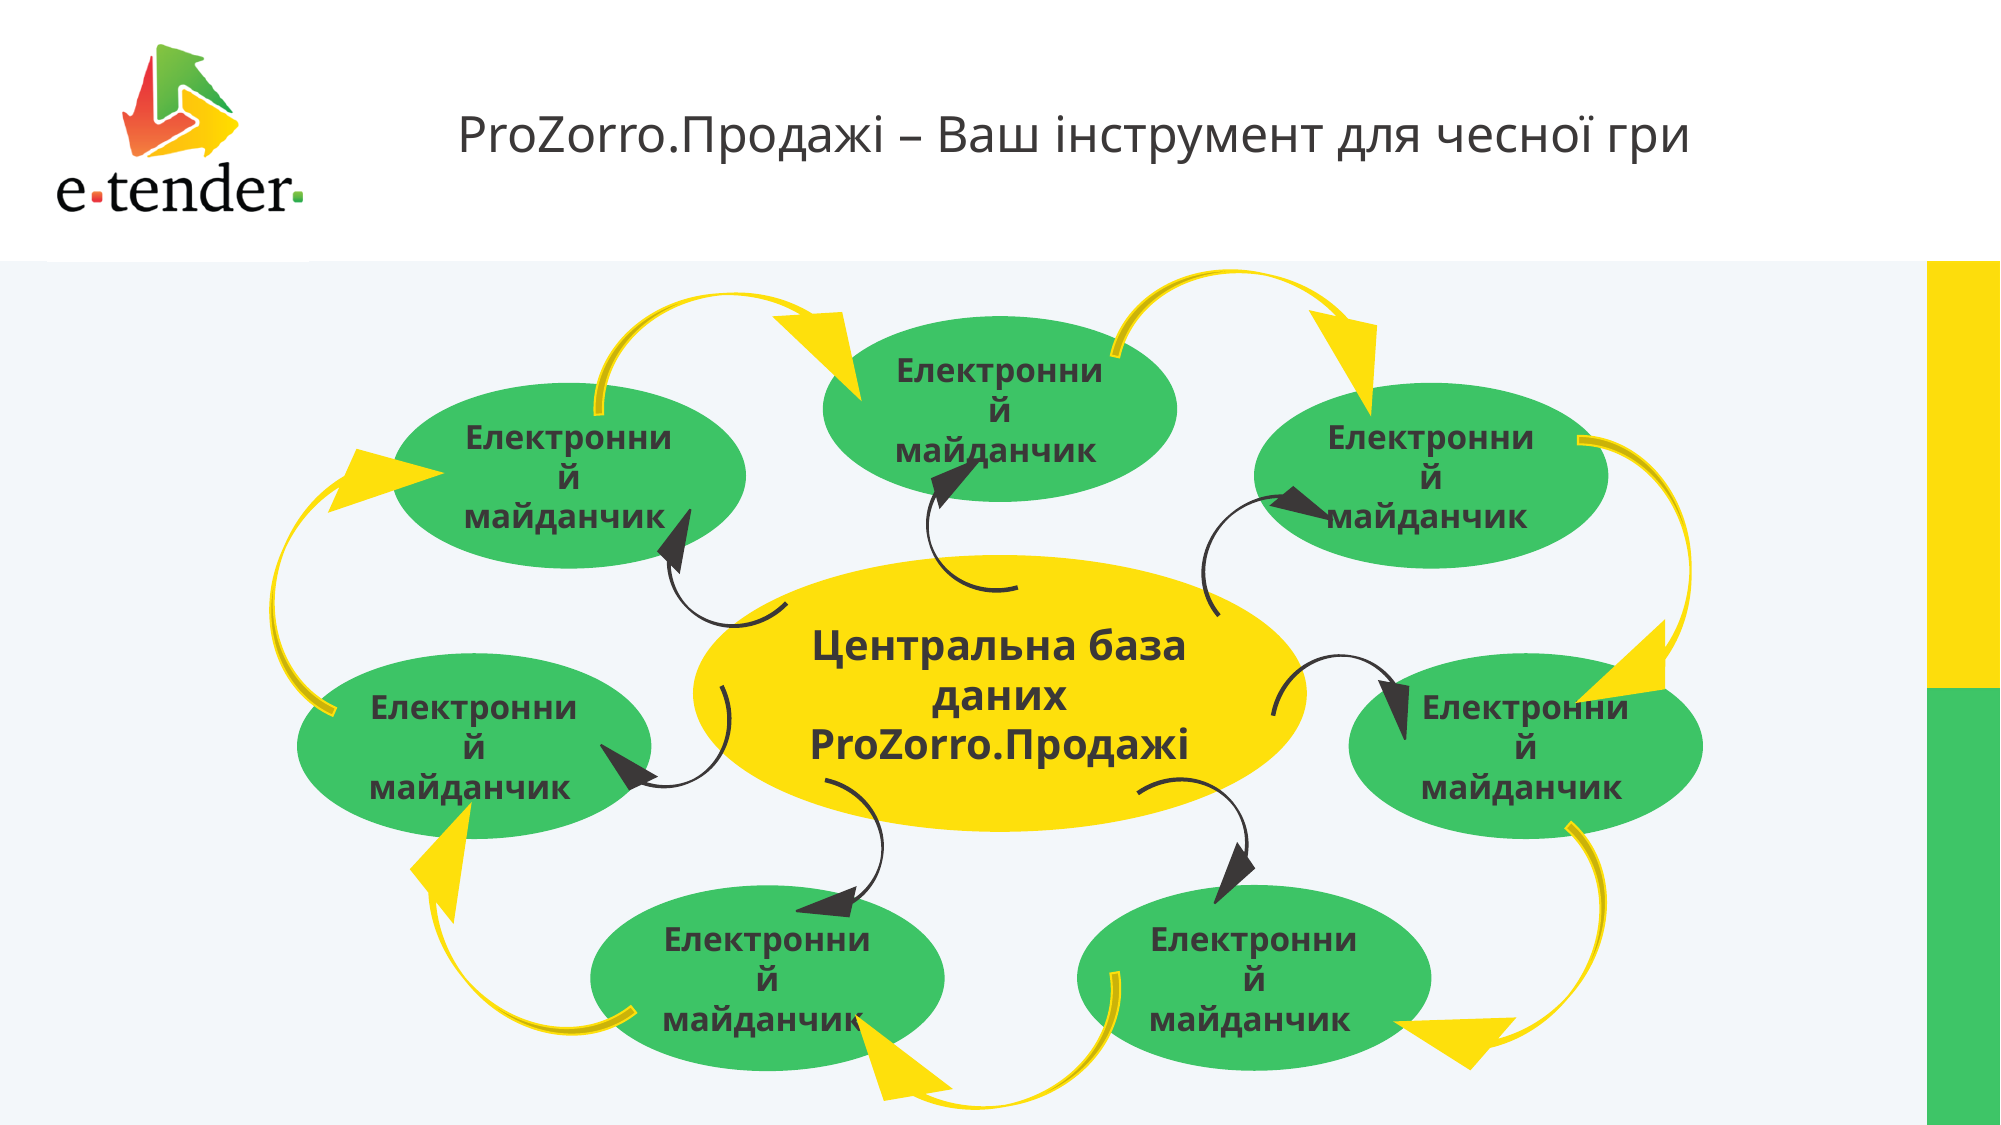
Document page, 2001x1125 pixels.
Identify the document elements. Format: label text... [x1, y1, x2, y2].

picture [0, 0, 2000, 1125]
text_box ProZorro.Продажі – Ваш інструмент для чесної гри [442, 95, 1733, 170]
